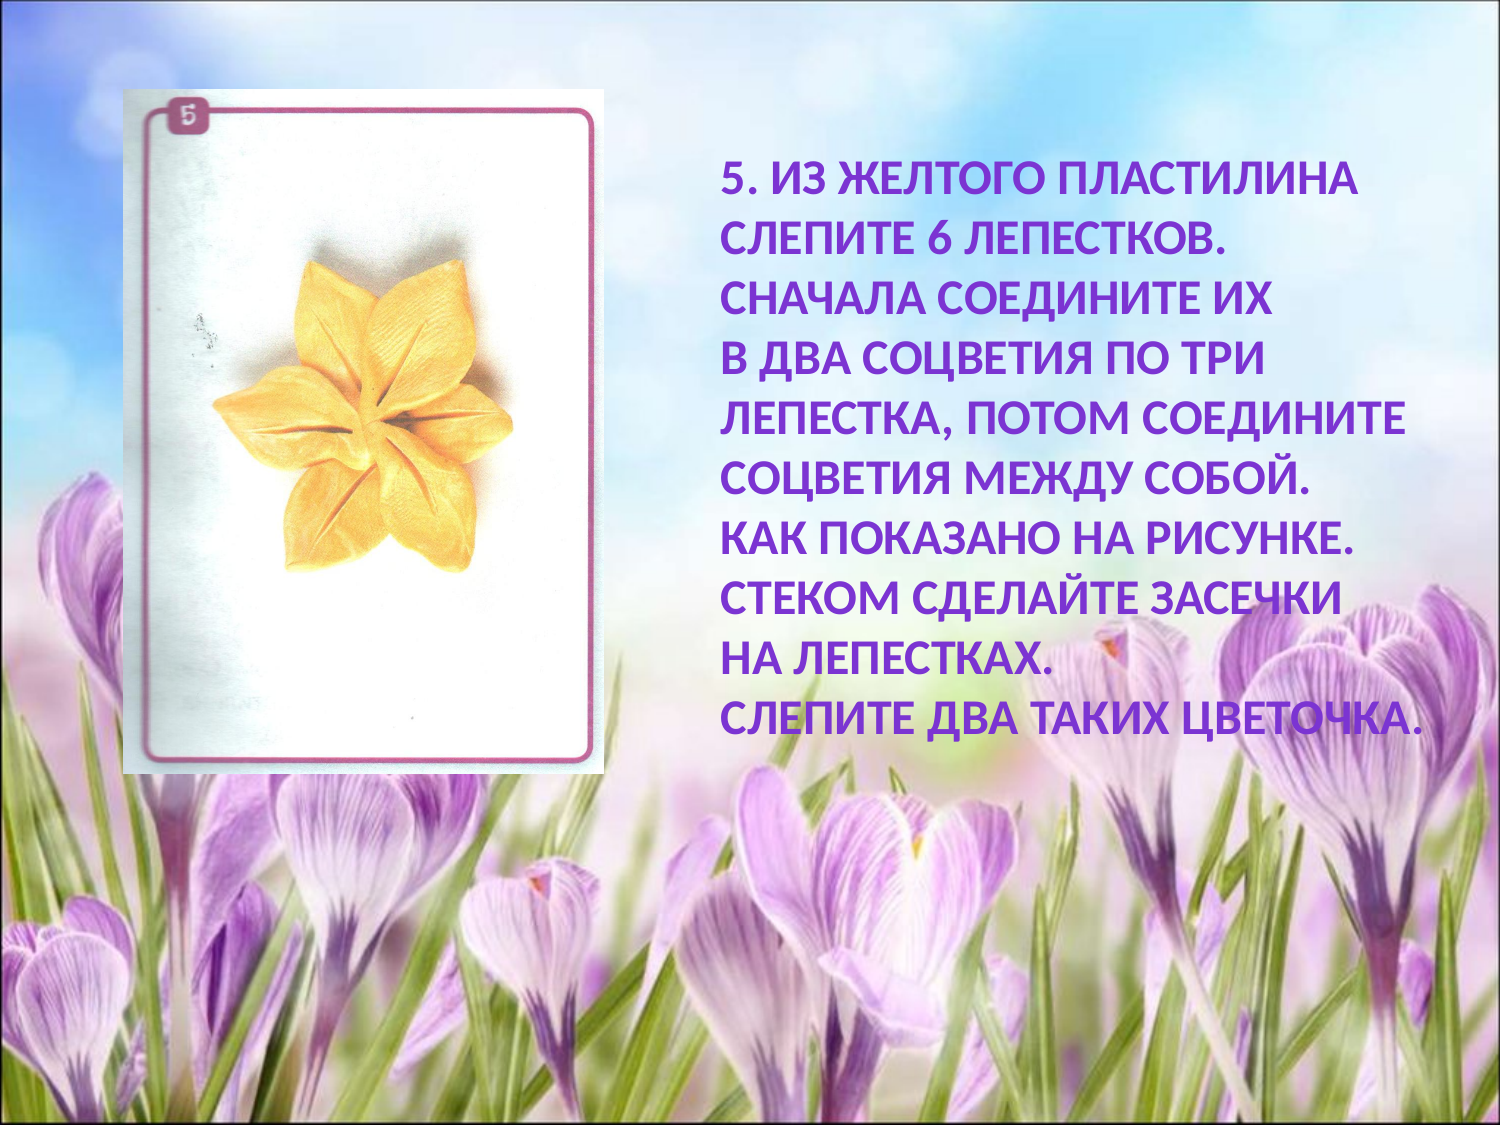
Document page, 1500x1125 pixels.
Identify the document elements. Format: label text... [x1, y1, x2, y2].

picture [0, 0, 1500, 1125]
text_box 5. Из желтого пластилина Слепите 6 лепестков. Сначала соедините их В два соцветия по три Лепестка, потом соедините Соцветия между собой. Как показано на рисунке. Стеком сделайте засечки На лепестках. Слепите два таких цветочка. [706, 137, 1441, 752]
